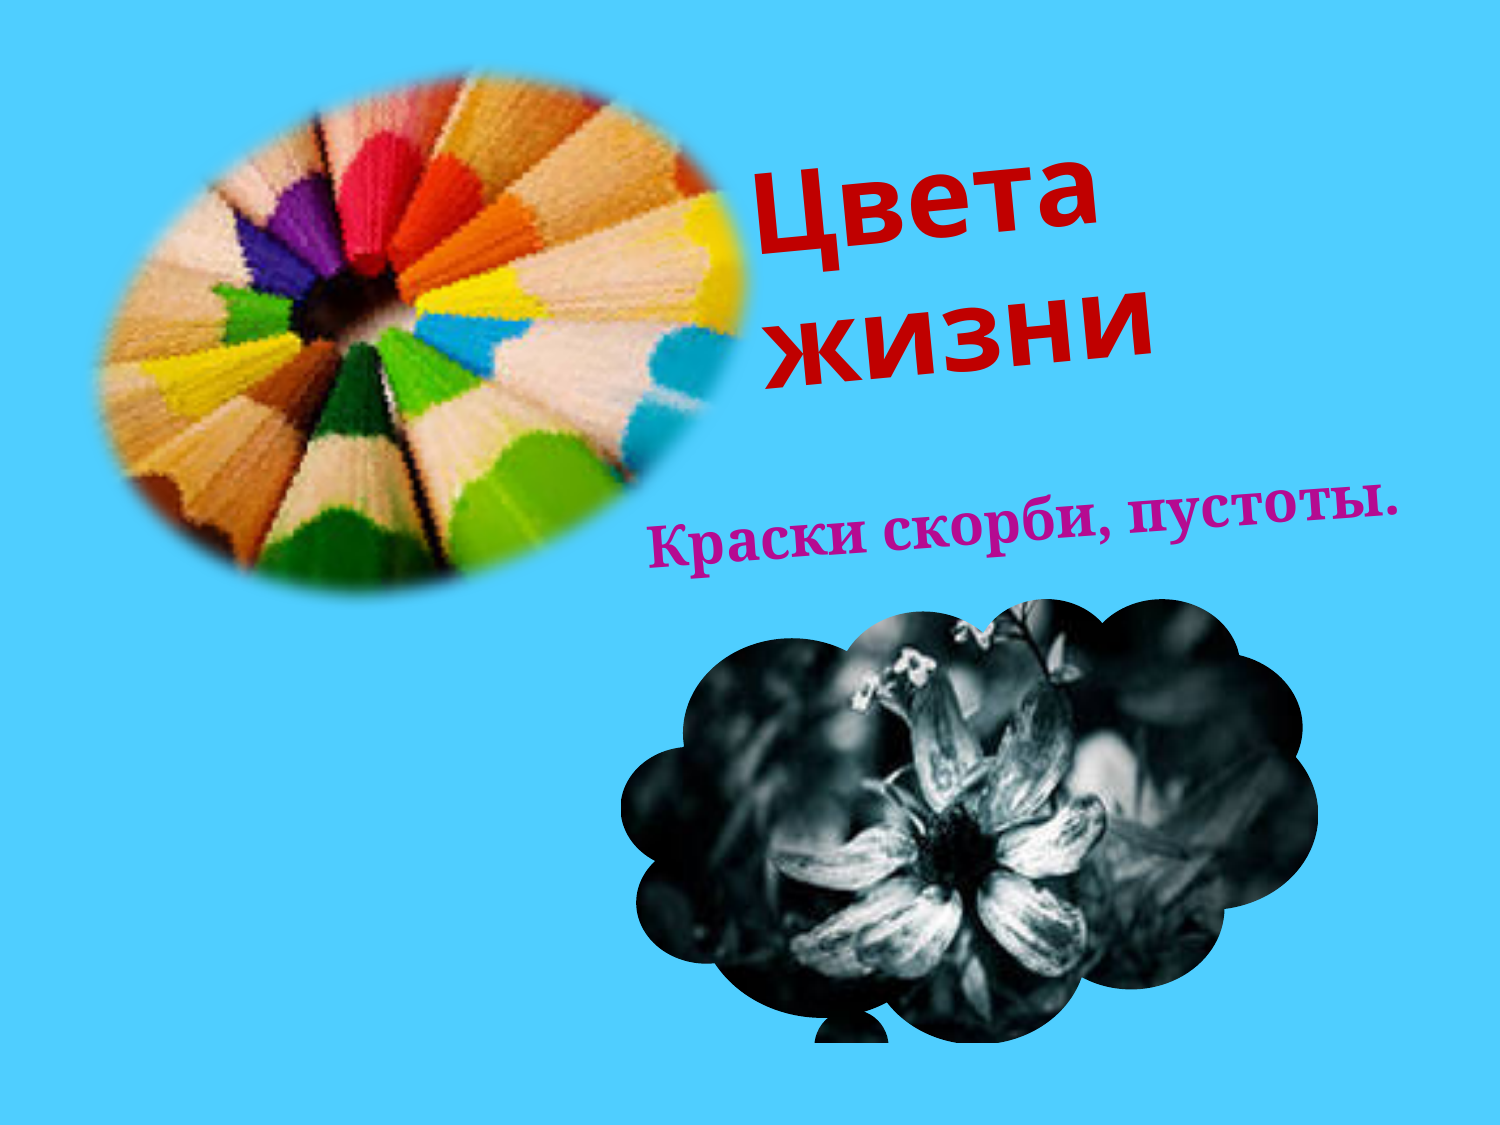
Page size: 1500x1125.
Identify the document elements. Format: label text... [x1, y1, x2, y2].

title Цвета жизни [779, 36, 1394, 347]
subtitle Краски скорби, пустоты. [779, 299, 1466, 583]
picture [69, 70, 1319, 1044]
